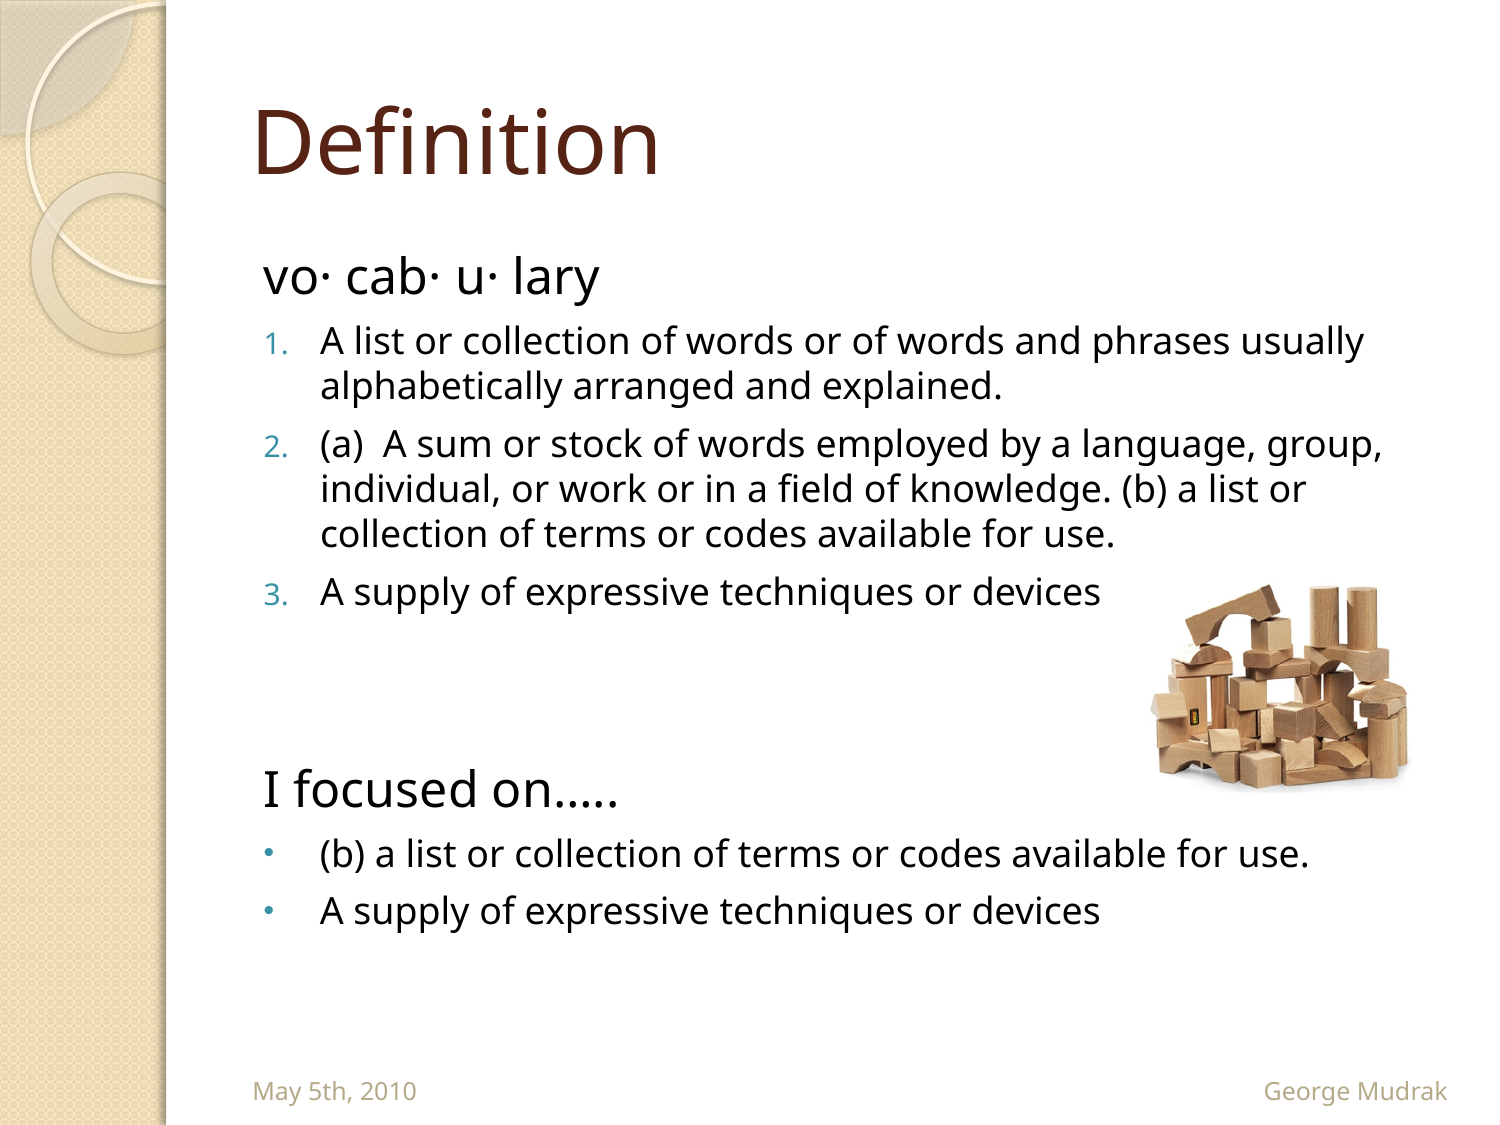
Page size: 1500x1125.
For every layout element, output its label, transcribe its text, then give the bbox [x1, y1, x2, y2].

footer George Mudrak [938, 1034, 1463, 1113]
picture [1149, 572, 1413, 801]
text_box I focused on….. (b) a list or collection of terms or codes available for use. A supply of expressive techniques or devices [235, 749, 1466, 963]
list vo· cab· u· lary A list or collection of words or of words and phrases usually alphabetically arranged and explained. (a) A sum or stock of words employed by a language, group, individual, or work or in a field of knowledge. (b) a list or collection of terms or codes available for use. A supply of expressive techniques or devices [235, 237, 1466, 650]
title Definition [235, 45, 1466, 233]
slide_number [237, 1034, 938, 1113]
